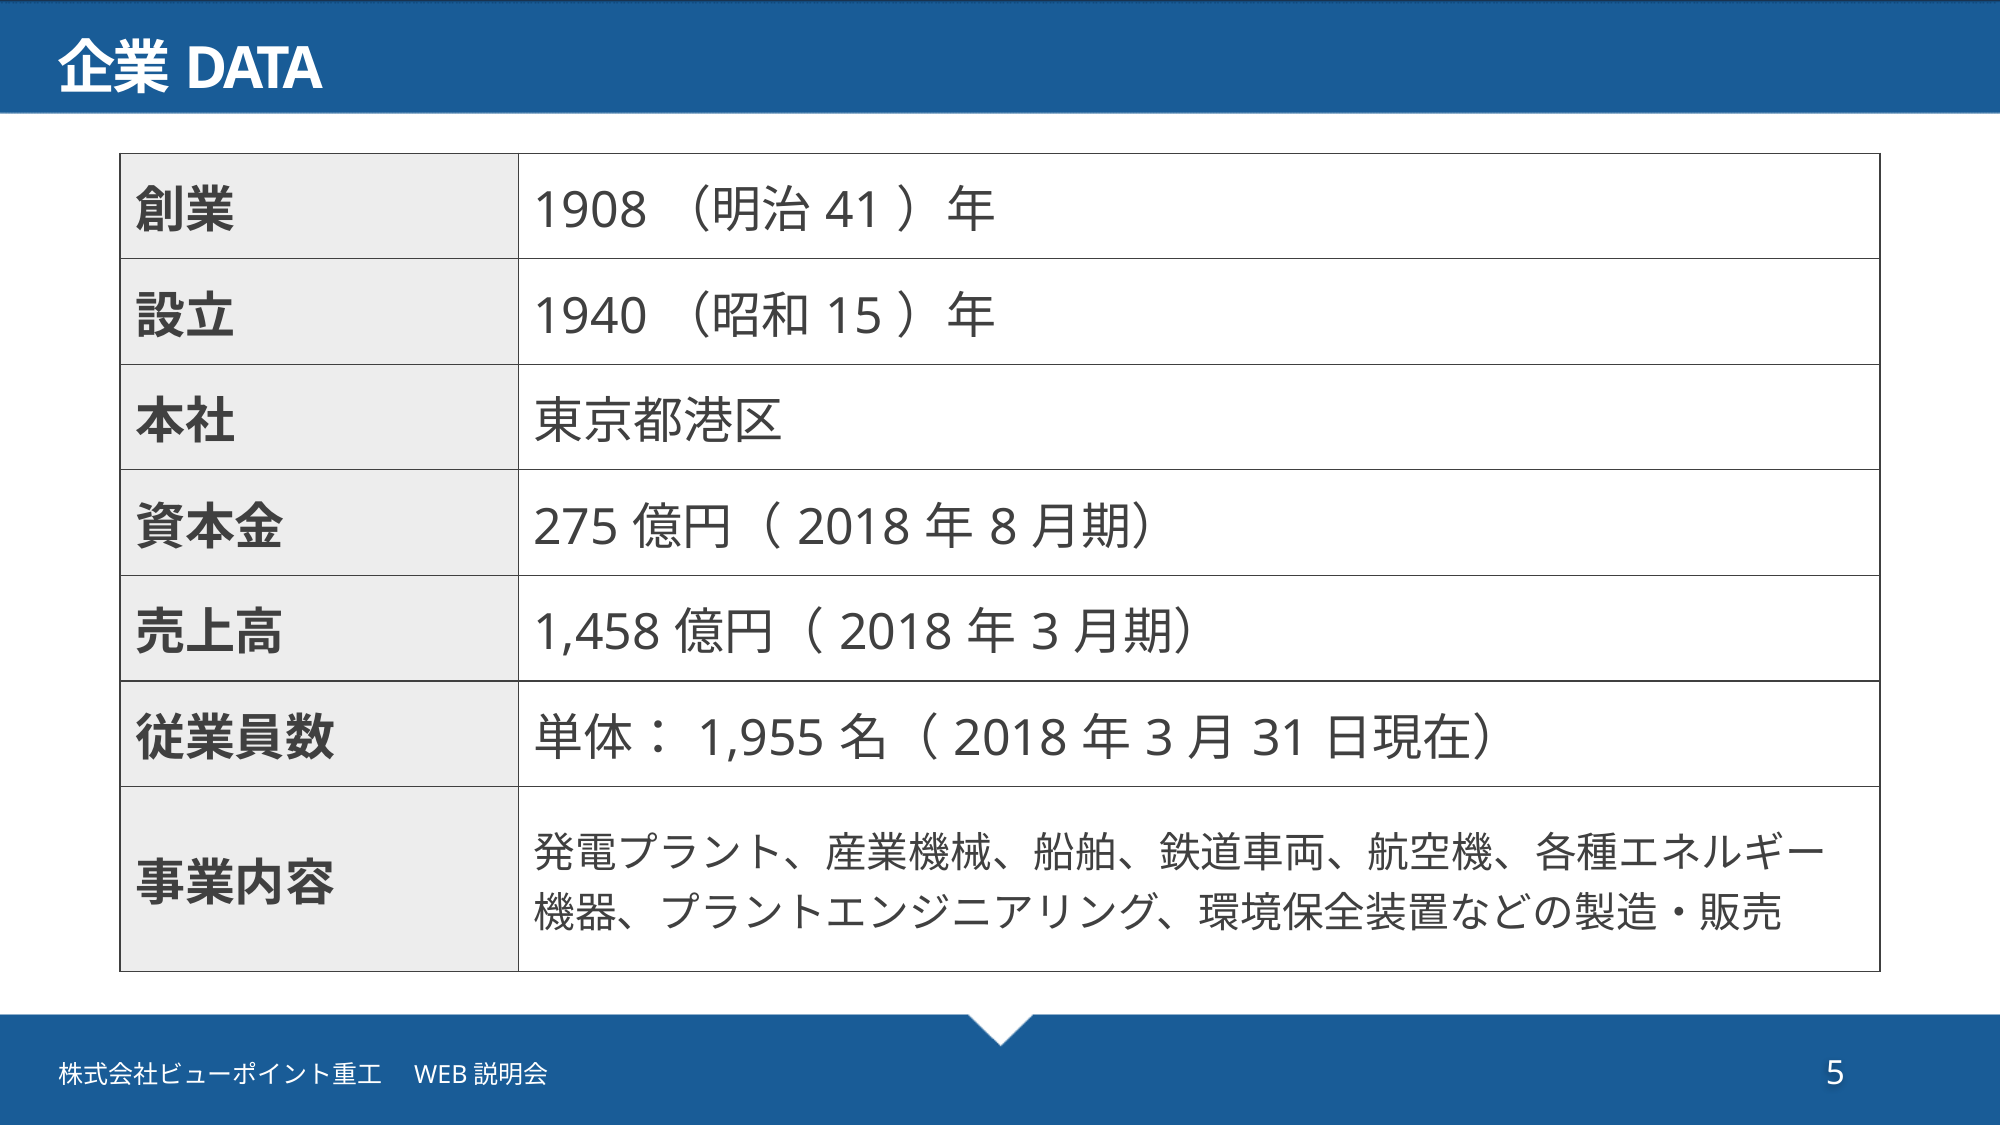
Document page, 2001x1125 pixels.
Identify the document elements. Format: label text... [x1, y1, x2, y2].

table_cell 売上高 [121, 576, 518, 680]
table_cell 本社 [121, 365, 518, 469]
picture [0, 0, 2000, 1125]
table_cell 事業内容 [121, 787, 518, 971]
table_header 創業 [121, 154, 518, 258]
table_header 1908（明治41）年 [519, 154, 1879, 258]
table_cell 資本金 [121, 470, 518, 575]
table_cell 設立 [121, 259, 518, 364]
table_cell 275億円（2018年8月期） [519, 470, 1879, 575]
table_cell 発電プラント、産業機械、船舶、鉄道車両、航空機、各種エネルギー機器、プラントエンジニアリング、環境保全装置などの製造・販売 [519, 787, 1879, 971]
table_cell 従業員数 [121, 682, 518, 786]
list 企業DATA [42, 30, 1226, 105]
table_cell 東京都港区 [519, 365, 1879, 469]
table_cell 1,458億円（2018年3月期） [519, 576, 1879, 680]
table_cell 単体：1,955名（2018年3月31日現在） [519, 682, 1879, 786]
table_cell 1940（昭和15）年 [519, 259, 1879, 364]
